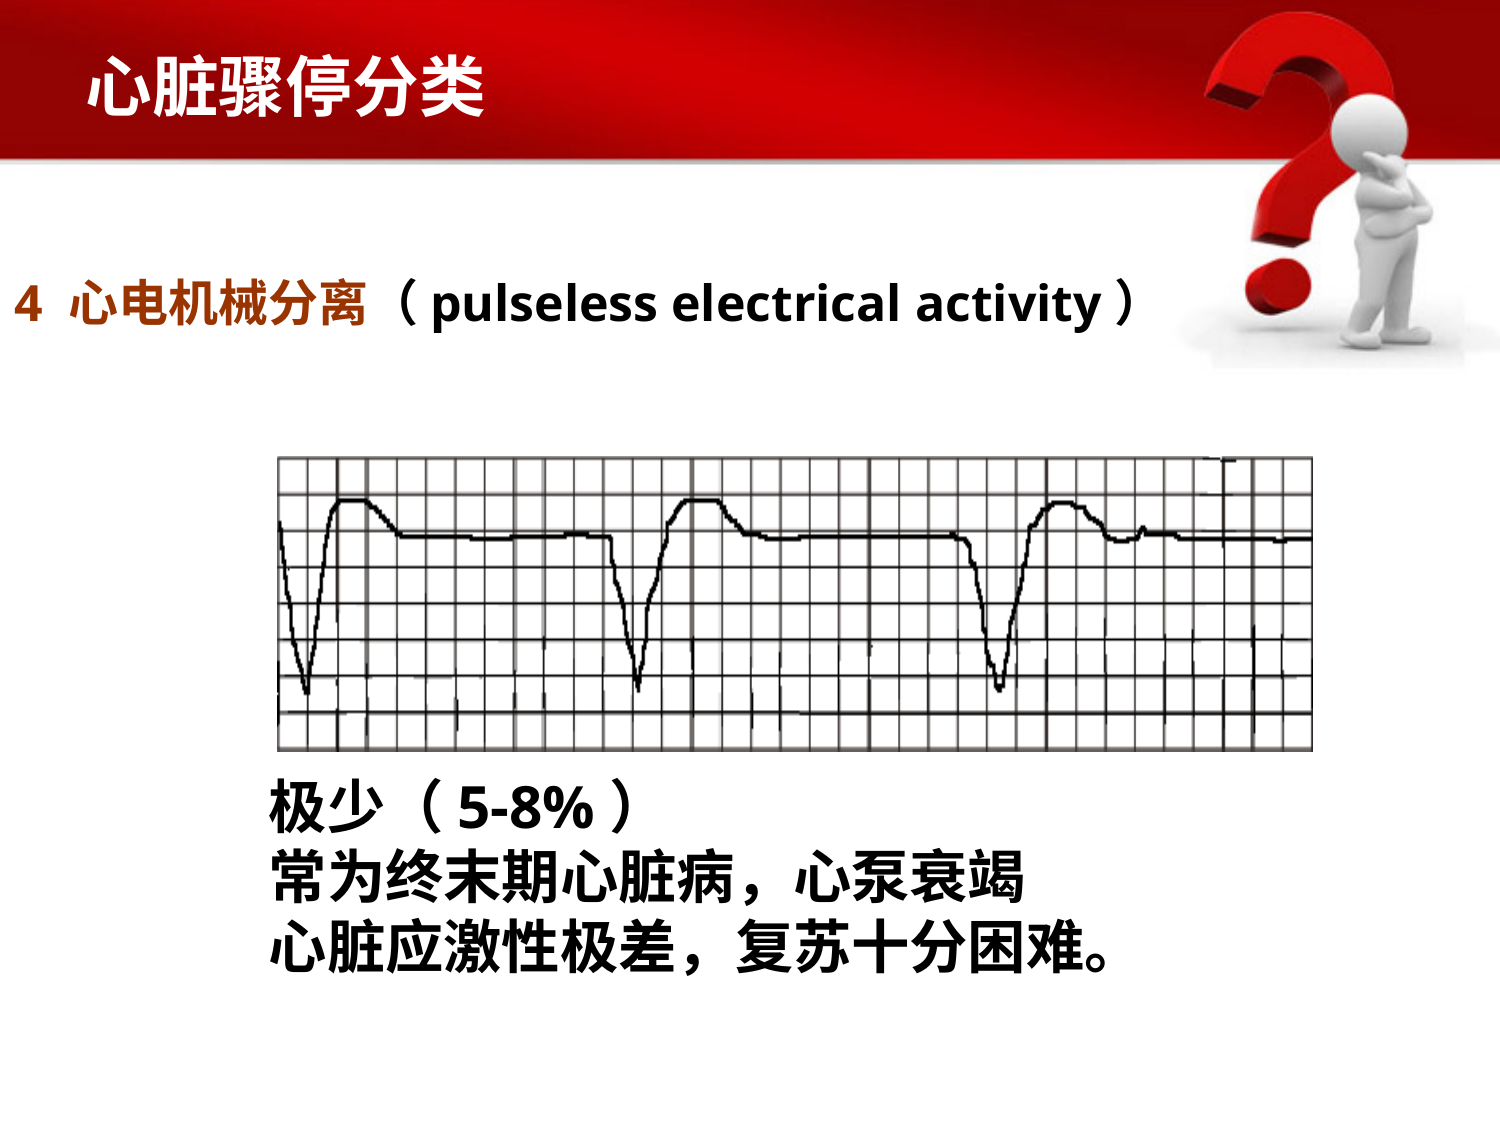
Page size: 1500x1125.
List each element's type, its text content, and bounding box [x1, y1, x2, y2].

picture [0, 0, 1500, 1125]
text_box 4 心电机械分离（pulseless electrical activity） [0, 243, 1375, 419]
title 心脏骤停分类 [70, 31, 1421, 139]
text_box 极少（5-8%） 常为终末期心脏病，心泵衰竭 心脏应激性极差，复苏十分困难。 [254, 763, 1270, 988]
